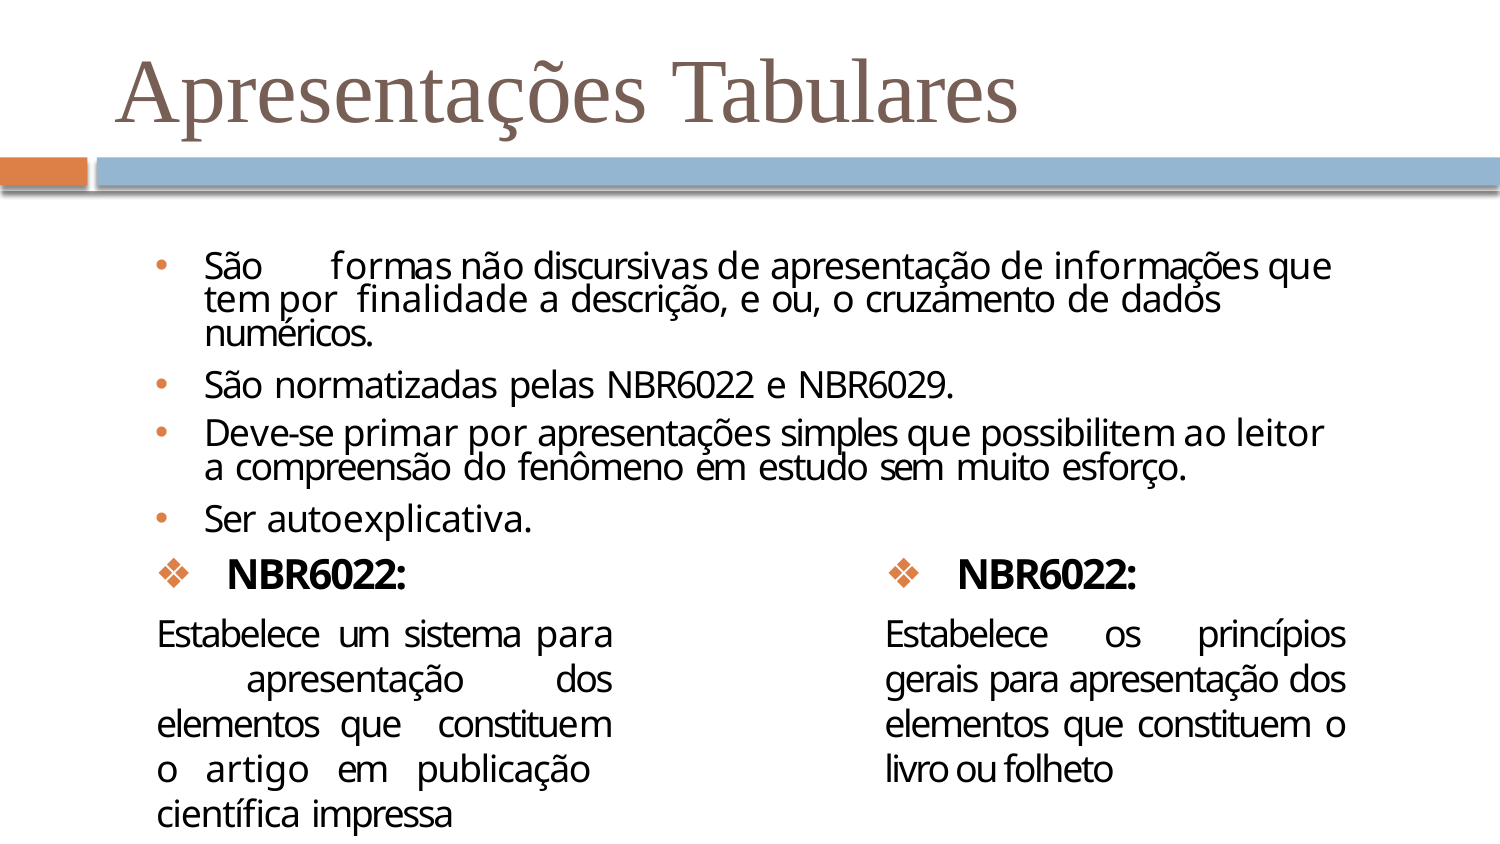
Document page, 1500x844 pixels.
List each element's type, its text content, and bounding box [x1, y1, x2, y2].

text_box São formas não discursivas de apresentação de informações que tem por finalidade a descrição, e ou, o cruzamento de dados numéricos. São normatizadas pelas NBR6022 e NBR6029. Deve-se primar por apresentações simples que possibilitem ao leitor a compreensão do fenômeno em estudo sem muito esforço. Ser autoexplicativa. [152, 243, 1345, 540]
text_box NBR6022: [883, 545, 1345, 598]
text_box Estabelece os princípios gerais para apresentação dos elementos que constituem o livro ou folheto [884, 607, 1346, 837]
text_box Estabelece um sistema para apresentação dos elementos que constituem o artigo em publicação científica impressa [153, 607, 615, 835]
title Apresentações Tabulares [112, 28, 1027, 172]
picture [0, 156, 1500, 203]
text_box NBR6022: [153, 545, 615, 598]
